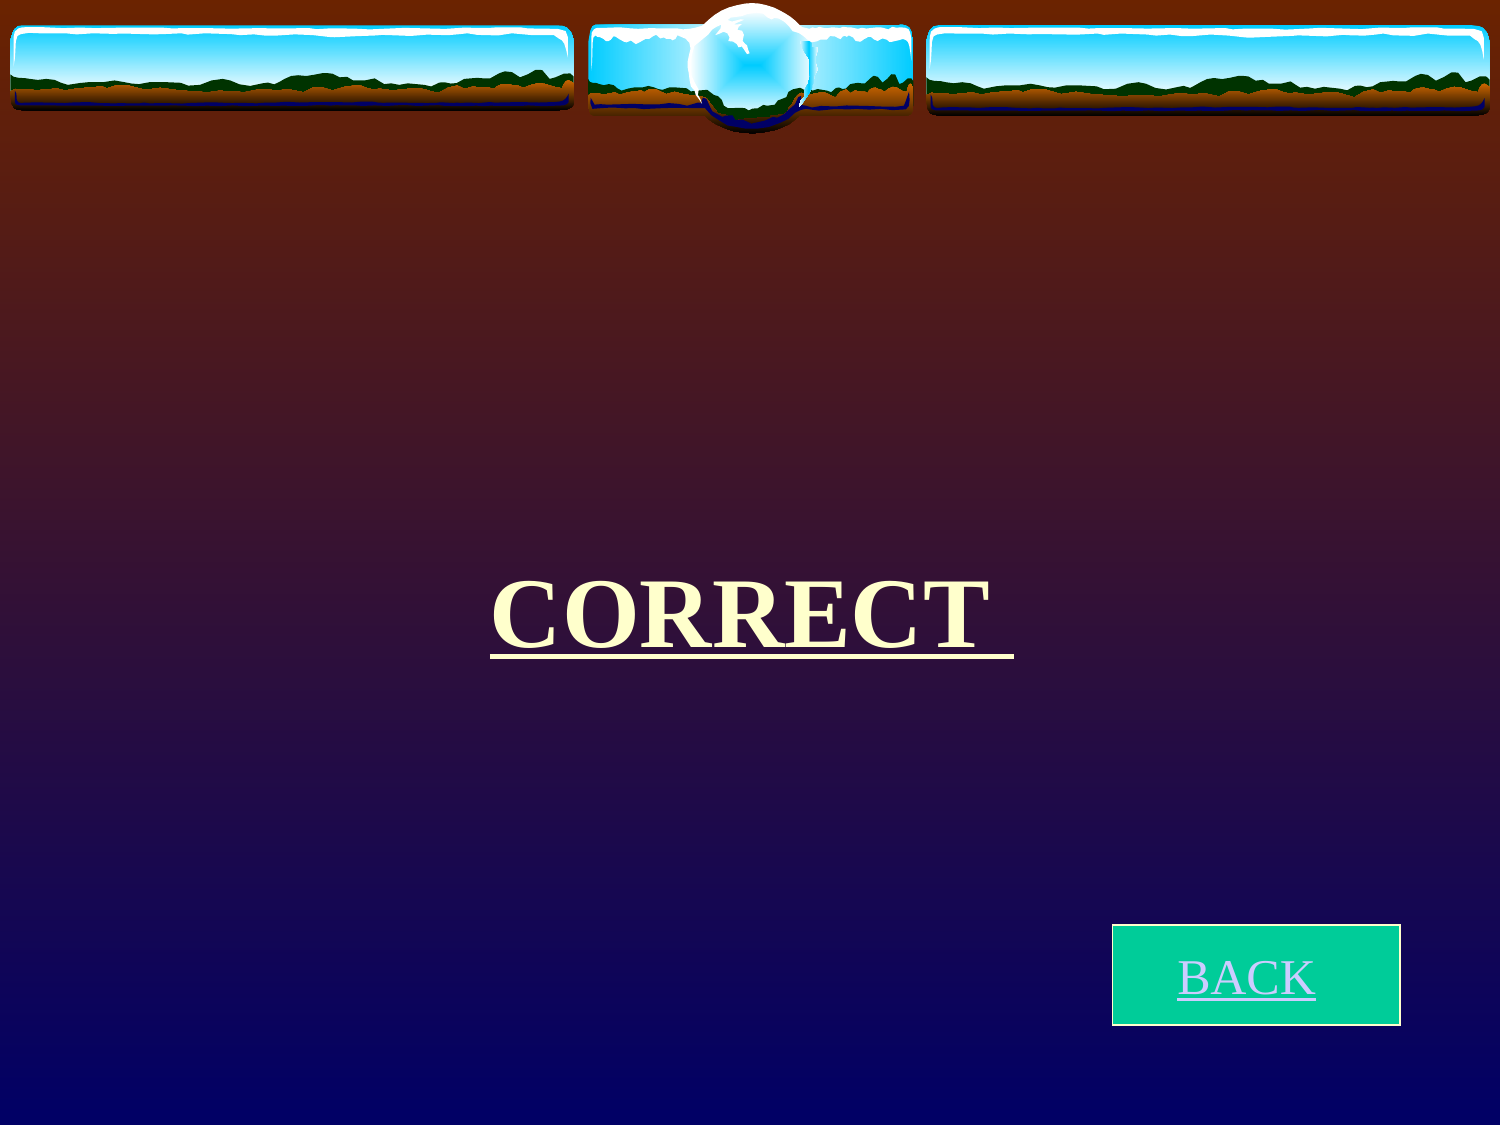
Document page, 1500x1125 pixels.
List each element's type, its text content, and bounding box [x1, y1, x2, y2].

list CORRECT [21, 346, 1482, 1026]
text_box [1112, 924, 1400, 1025]
text_box BACK [1162, 937, 1425, 1013]
